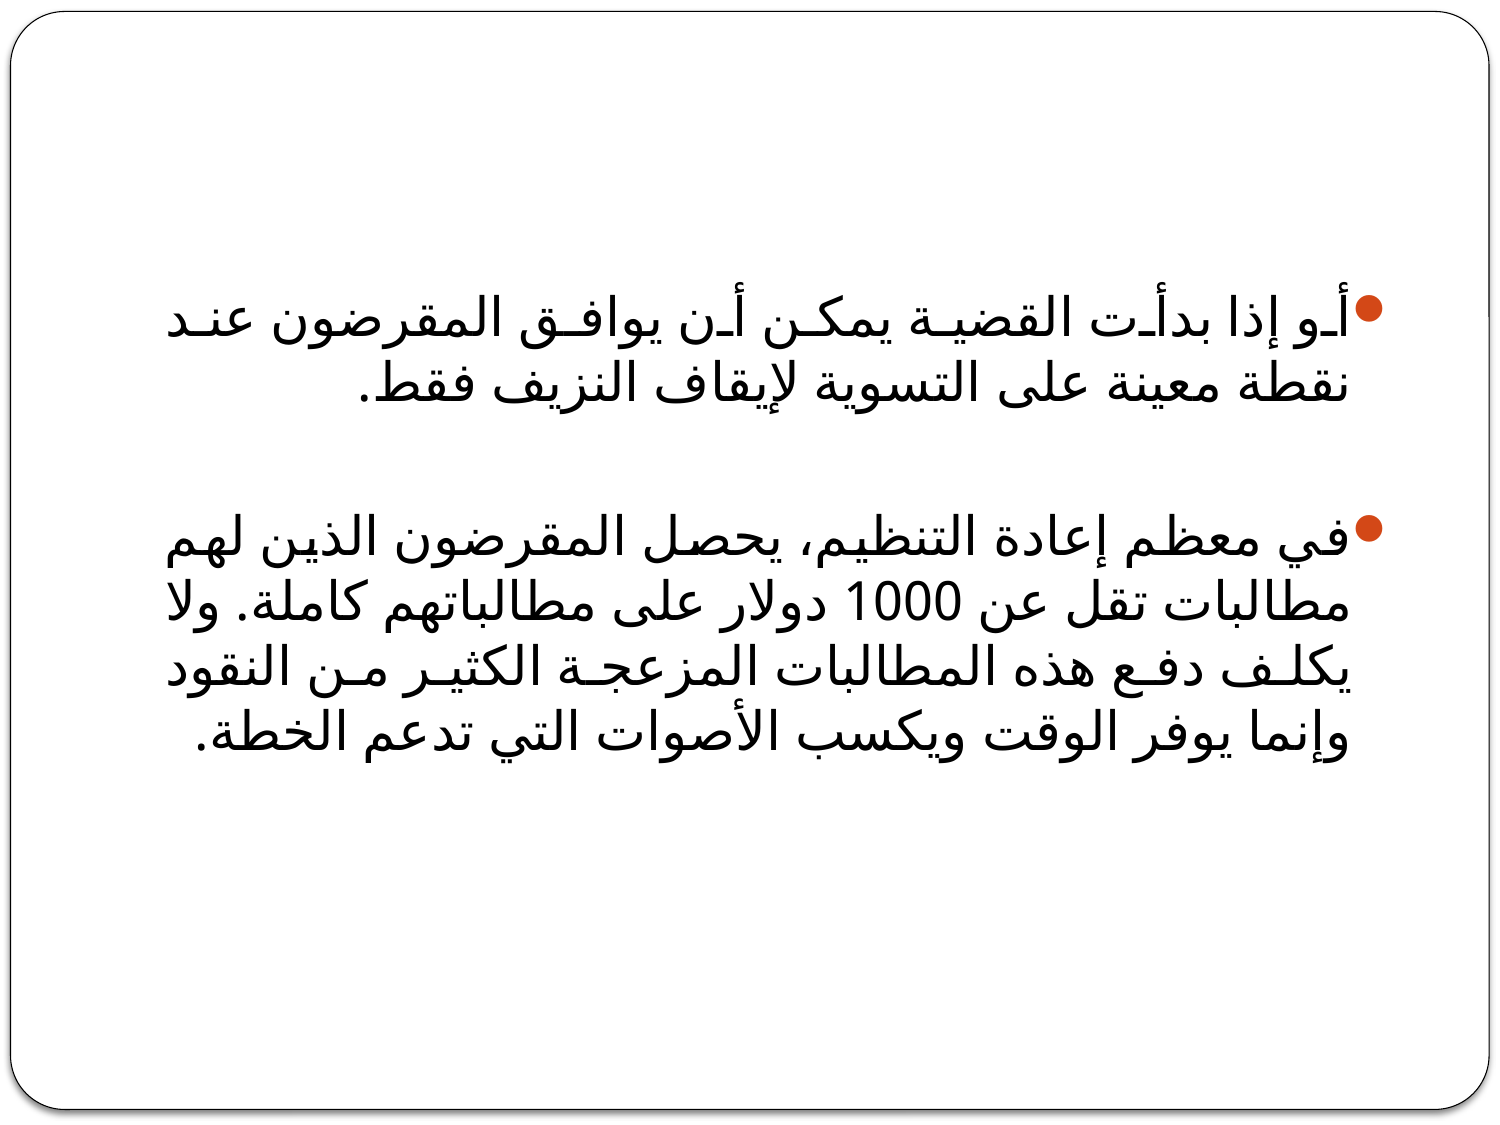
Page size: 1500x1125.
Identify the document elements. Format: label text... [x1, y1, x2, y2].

list أو إذا بدأت القضية يمكن أن يوافق المقرضون عند نقطة معينة على التسوية لإيقاف النزيف فقط. في معظم إعادة التنظيم، يحصل المقرضون الذين لهم مطالبات تقل عن 1000 دولار على مطالباتهم كاملة. ولا يكلف دفع هذه المطالبات المزعجة الكثير من النقود وإنما يوفر الوقت ويكسب الأصوات التي تدعم الخطة. [150, 275, 1413, 988]
